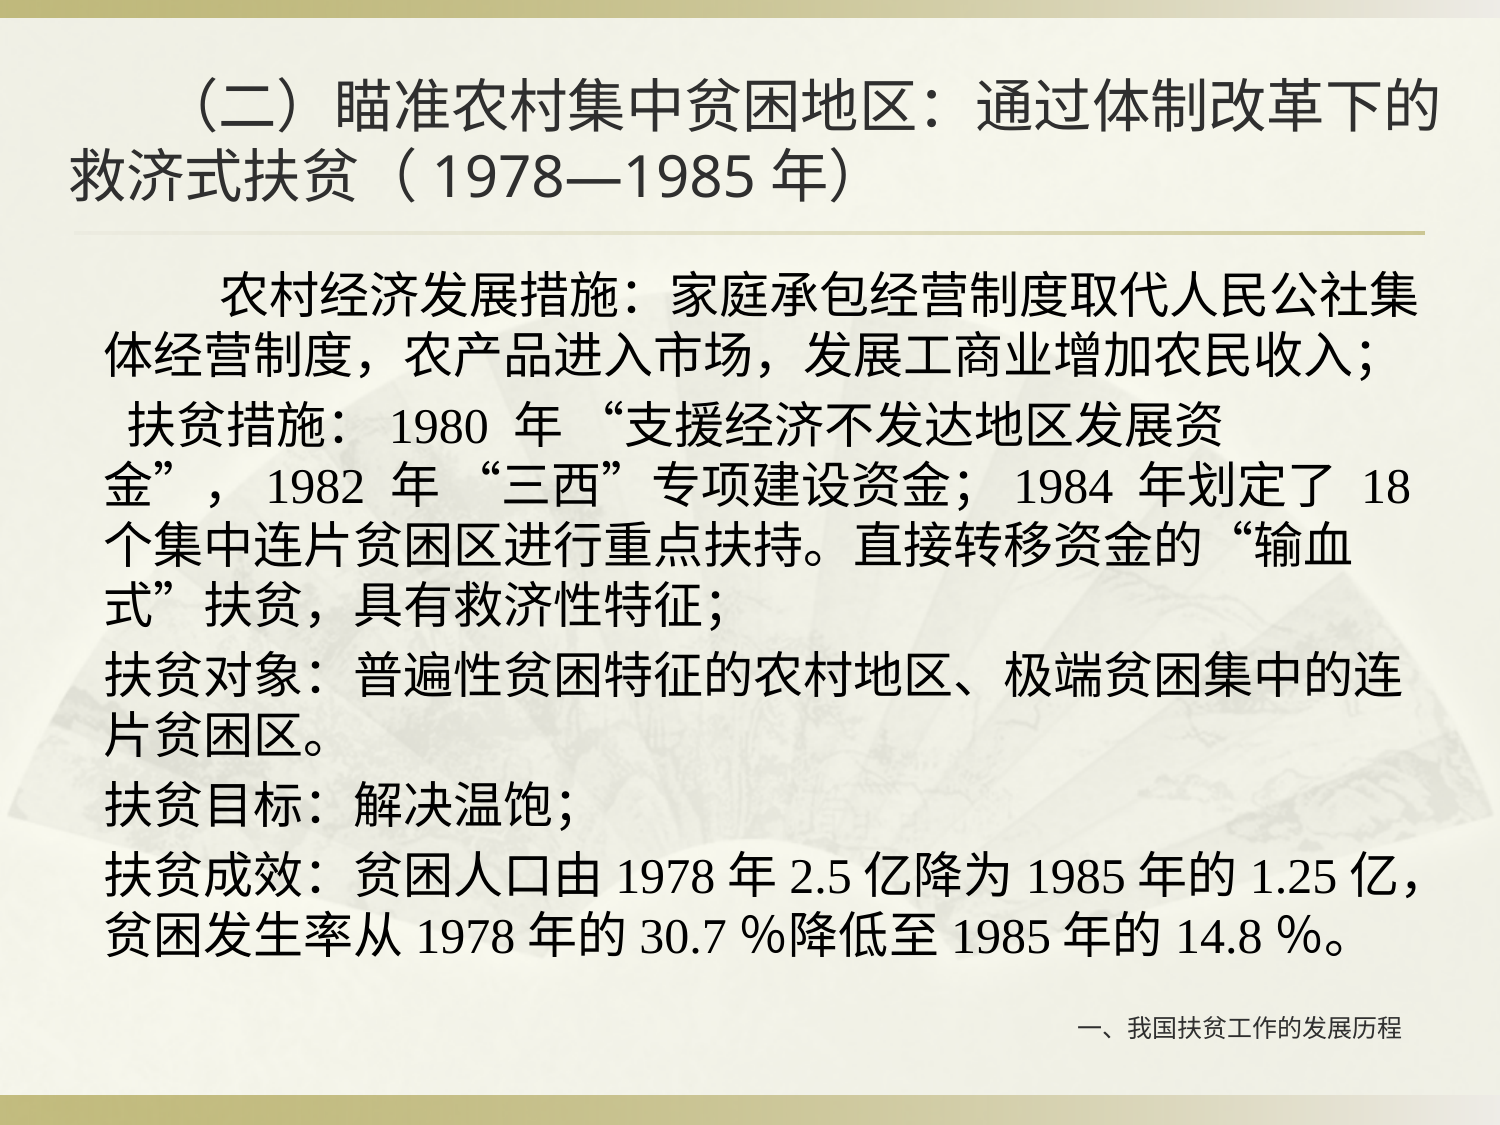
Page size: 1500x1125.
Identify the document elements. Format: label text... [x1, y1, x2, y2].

list 农村经济发展措施：家庭承包经营制度取代人民公社集体经营制度，农产品进入市场，发展工商业增加农民收入； 扶贫措施：1980 年 “支援经济不发达地区发展资金”，1982 年 “三西”专项建设资金；1984 年划定了 18 个集中连片贫困区进行重点扶持。直接转移资金的“输血式”扶贫，具有救济性特征； 扶贫对象：普遍性贫困特征的农村地区、极端贫困集中的连片贫困区。 扶贫目标：解决温饱； 扶贫成效：贫困人口由1978年2.5亿降为1985年的1.25亿，贫困发生率从1978年的30.7％降低至1985年的14.8％。 [88, 196, 1439, 1024]
text_box 一、我国扶贫工作的发展历程 [980, 964, 1500, 1092]
title （二）瞄准农村集中贫困地区：通过体制改革下的救济式扶贫（1978—1985年） [52, 44, 1460, 233]
